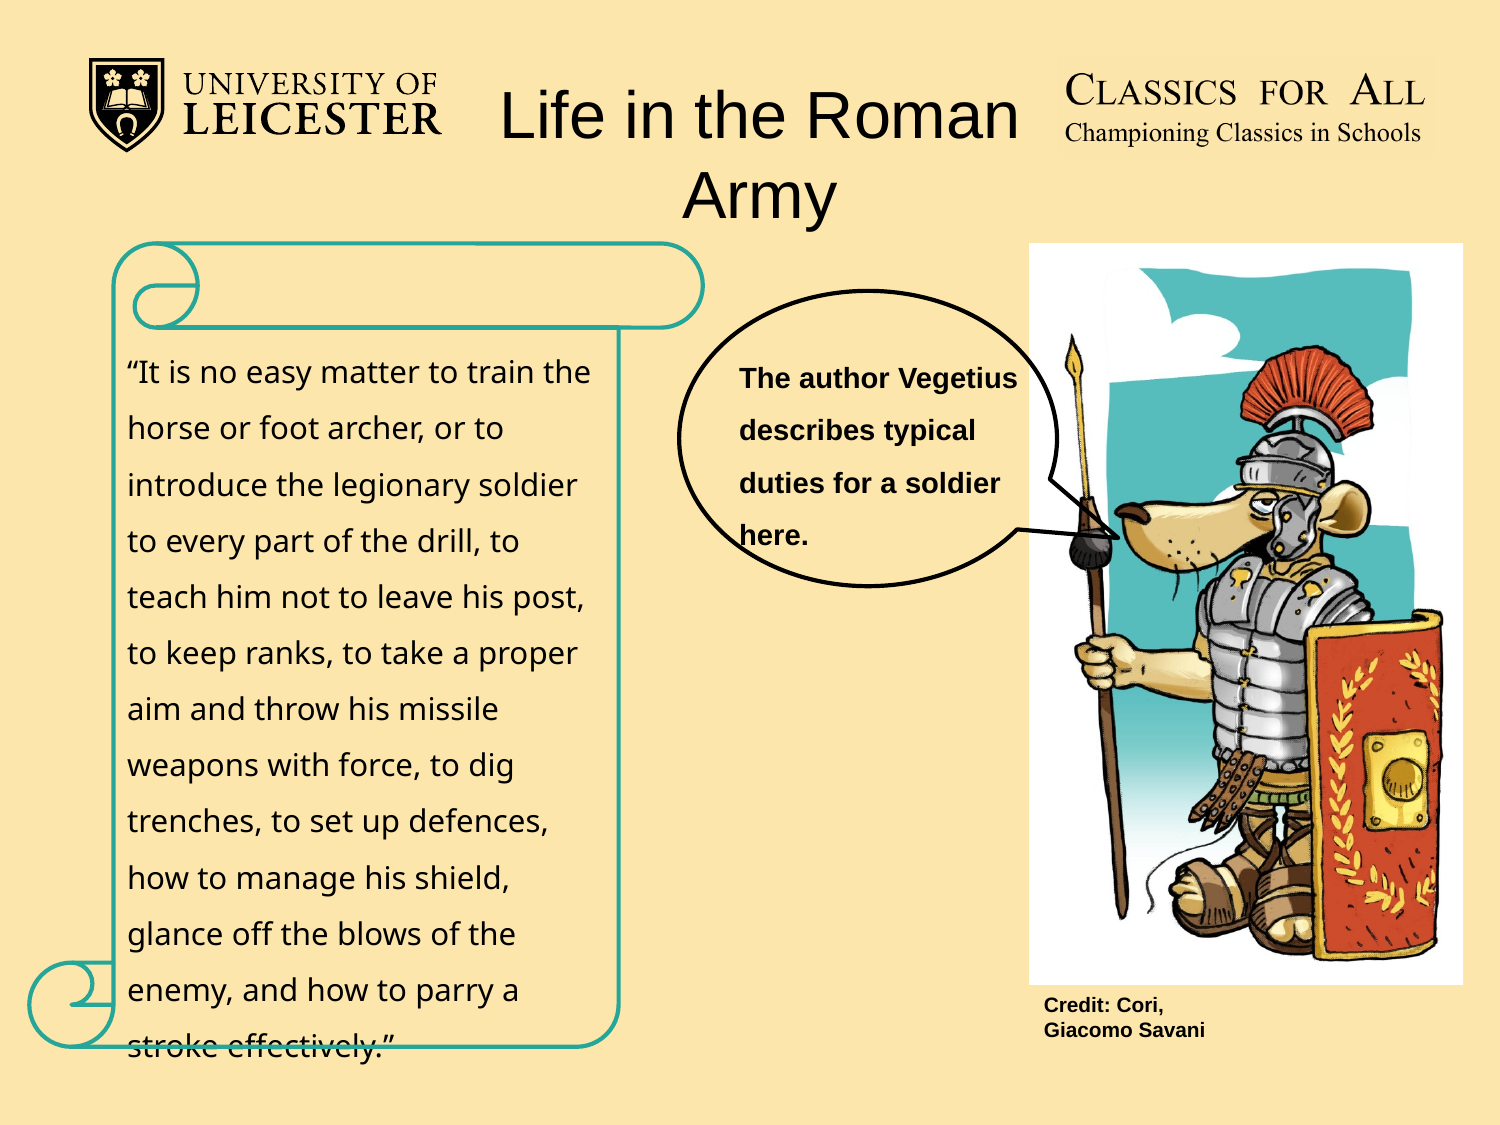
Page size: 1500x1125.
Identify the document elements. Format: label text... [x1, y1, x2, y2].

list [1028, 243, 1464, 985]
text_box Credit: Cori, Giacomo Savani [1029, 993, 1254, 1049]
text_box The author Vegetius describes typical duties for a soldier here. [724, 334, 1023, 559]
text_box [754, 559, 982, 589]
picture [1056, 54, 1436, 159]
text_box “It is no easy matter to train the horse or foot archer, or to introduce the legionary soldier to every part of the drill, to teach him not to leave his post, to keep ranks, to take a proper aim and throw his missile weapons with force, to dig trenches, to set up defences, how to manage his shield, glance off the blows of the enemy, and how to parry a stroke effectively.” [112, 1013, 621, 1072]
title Life in the Roman Army [440, 63, 1080, 199]
text_box [677, 340, 724, 537]
text_box [731, 288, 1005, 334]
text_box [27, 241, 705, 1049]
